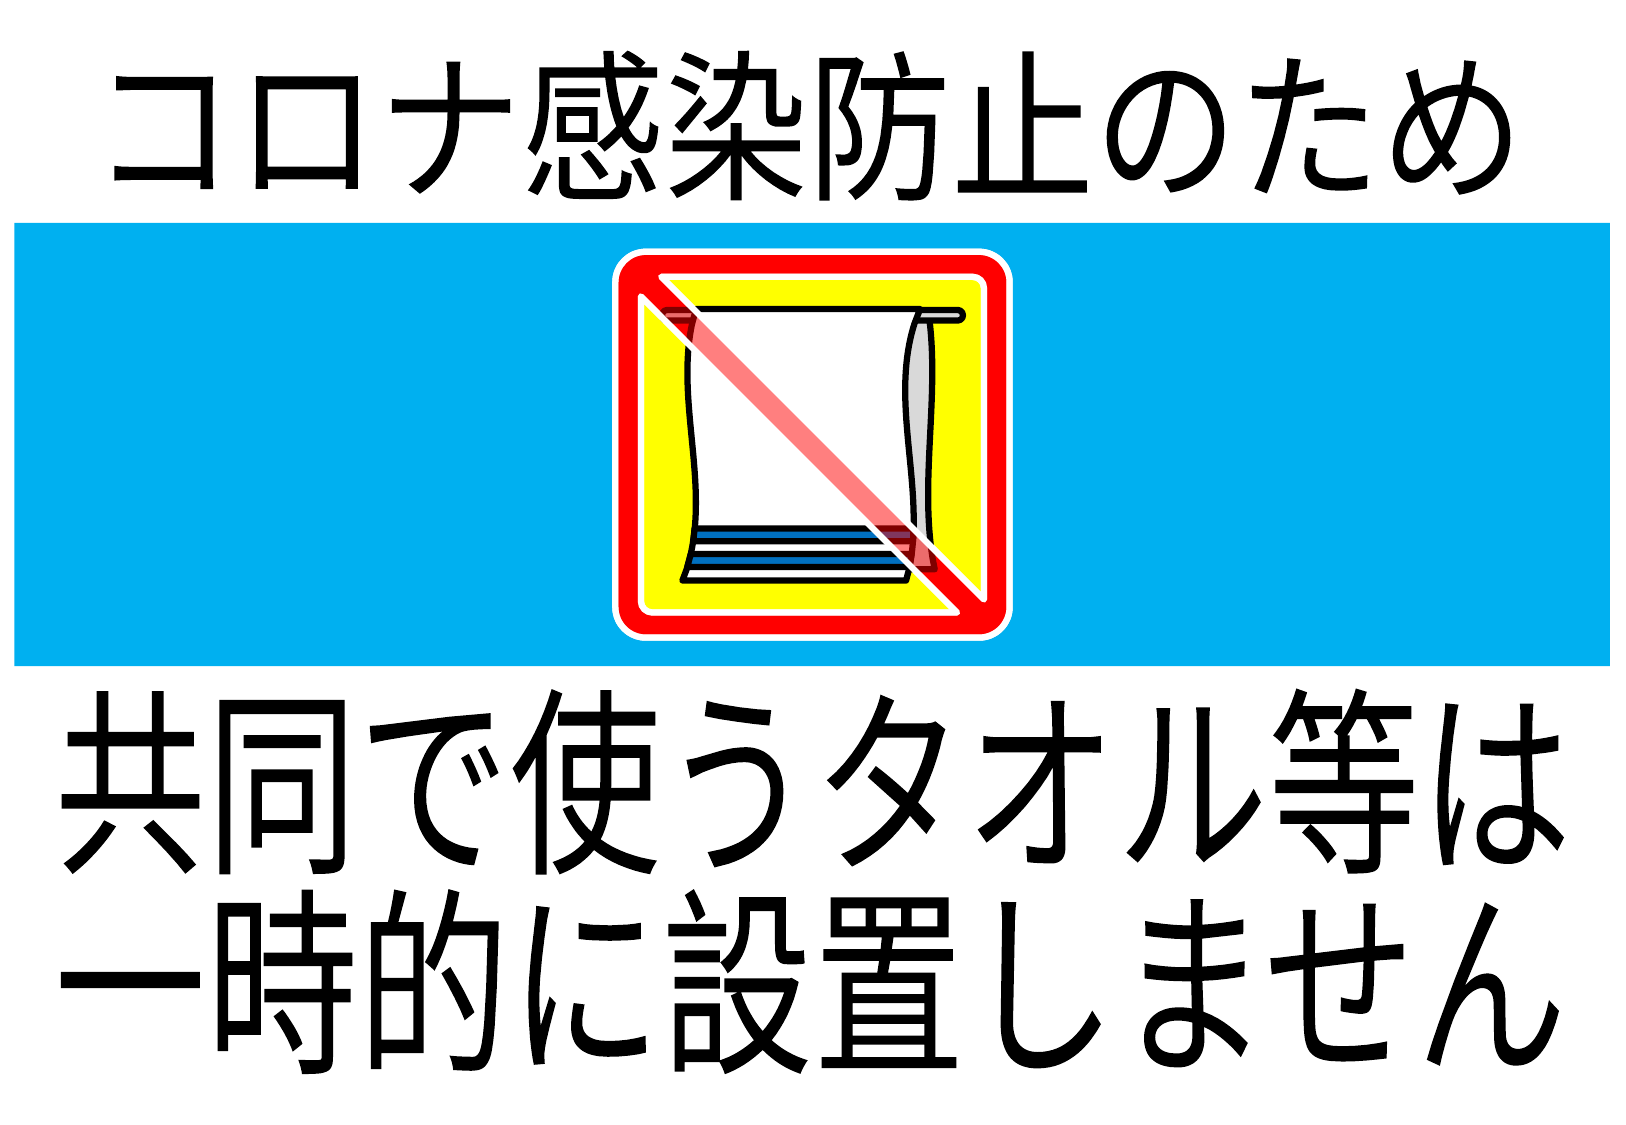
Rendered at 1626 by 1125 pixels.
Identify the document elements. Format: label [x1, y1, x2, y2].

text_box [12, 221, 1612, 668]
text_box [615, 251, 1010, 638]
